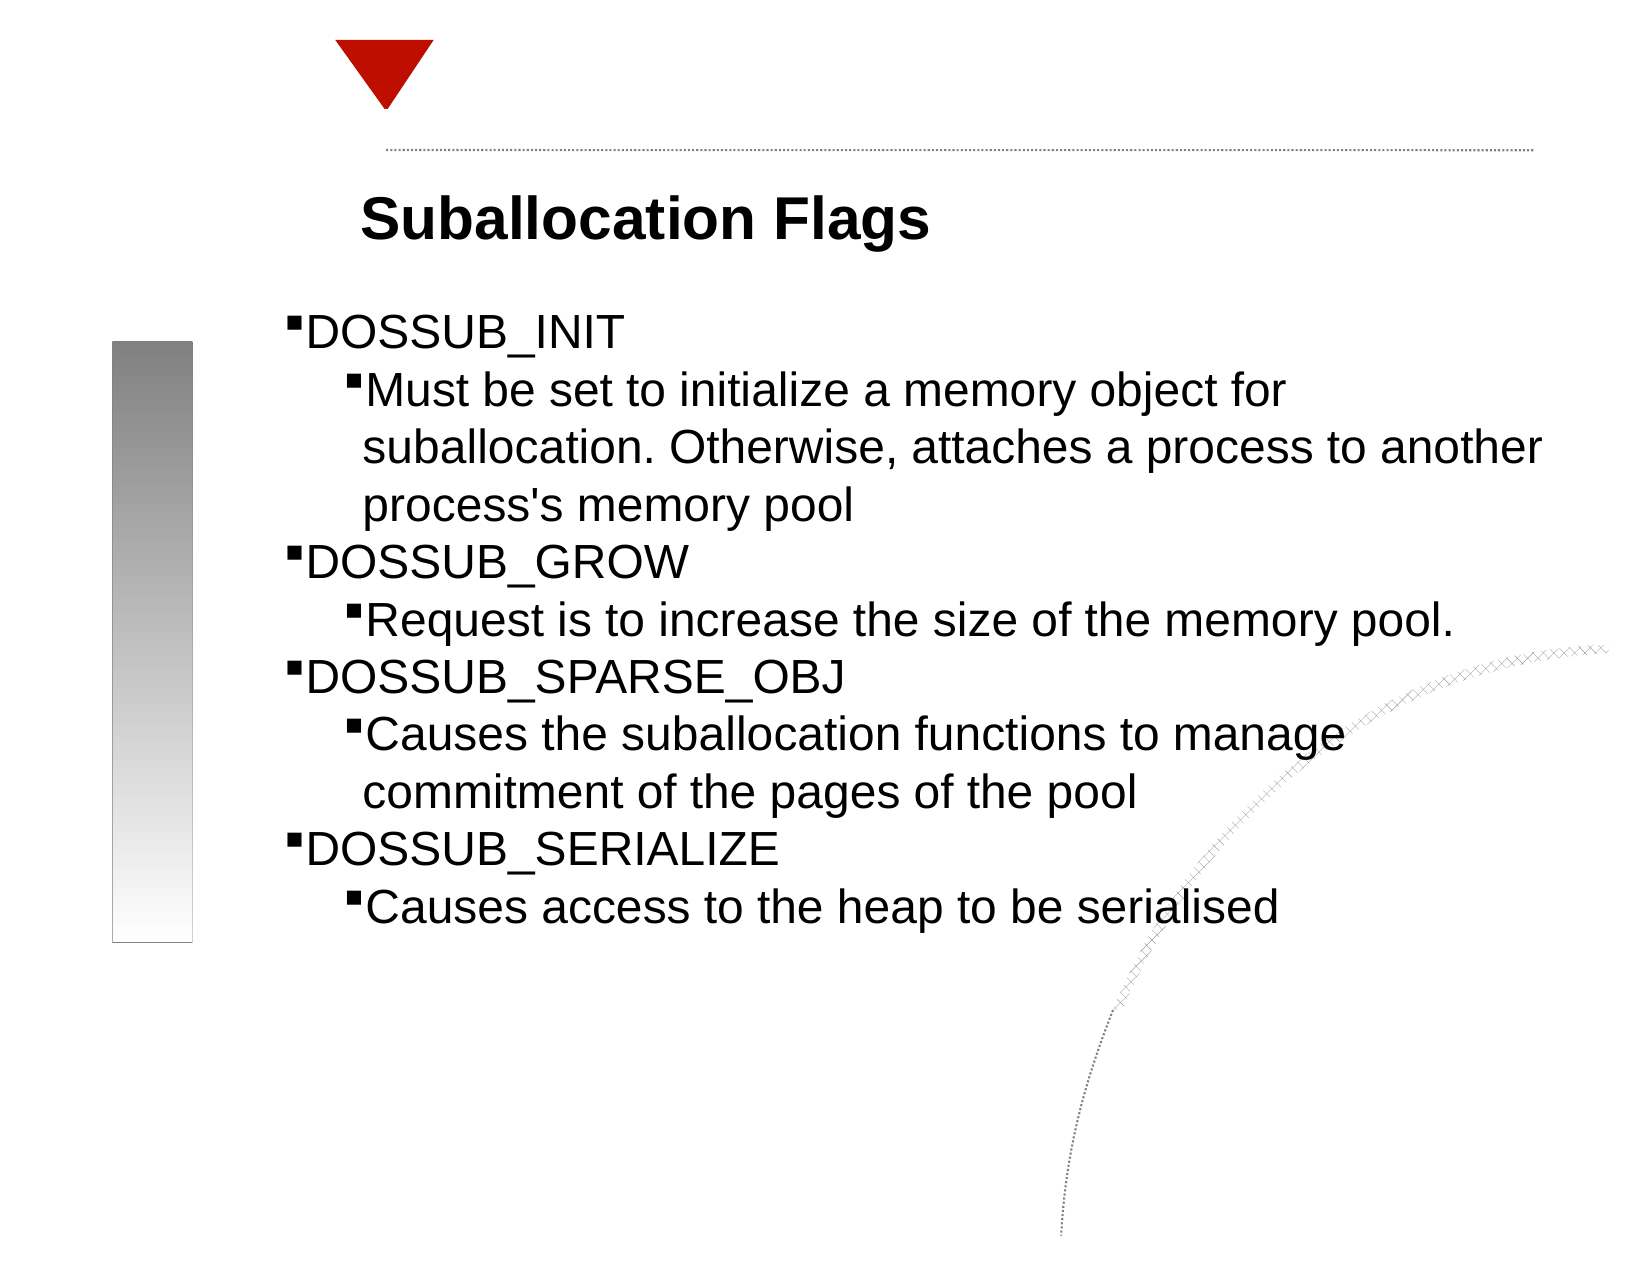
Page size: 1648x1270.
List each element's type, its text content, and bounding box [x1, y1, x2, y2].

text_box DOSSUB_INIT Must be set to initialize a memory object for suballocation. Otherwise, attaches a process to another process's memory pool DOSSUB_GROW Request is to increase the size of the memory pool. DOSSUB_SPARSE_OBJ Causes the suballocation functions to manage commitment of the pages of the pool DOSSUB_SERIALIZE Causes access to the heap to be serialised [283, 300, 1582, 933]
text_box Suballocation Flags [360, 109, 1574, 300]
